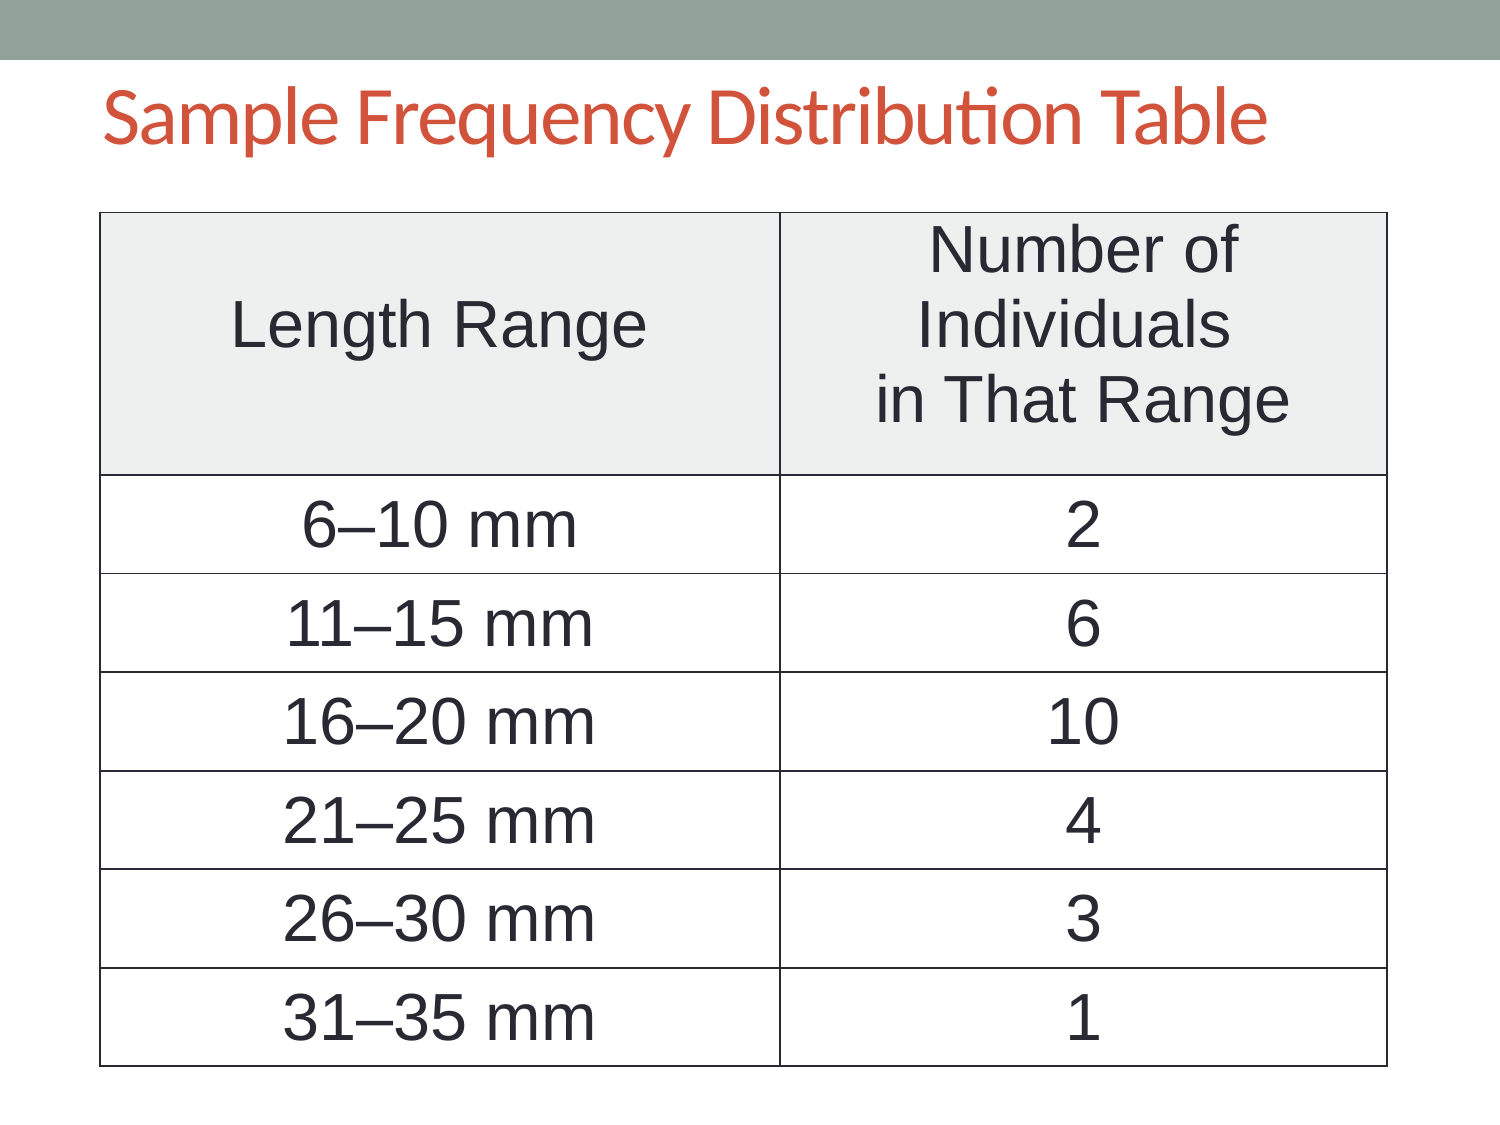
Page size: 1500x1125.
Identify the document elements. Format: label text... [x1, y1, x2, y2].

table_cell 2 [781, 476, 1386, 573]
table_cell 6 [781, 574, 1386, 671]
table_cell 10 [781, 673, 1386, 770]
table_cell 21–25 mm [101, 772, 779, 868]
table_cell 16–20 mm [101, 673, 779, 770]
table_header Number of Individuals in That Range [781, 213, 1386, 474]
text_box Sample Frequency Distribution Table [87, 74, 1425, 213]
table_cell 31–35 mm [101, 969, 779, 1065]
table_header Length Range [101, 213, 779, 474]
table_cell 11–15 mm [101, 574, 779, 671]
table_cell 26–30 mm [101, 870, 779, 967]
table_cell 1 [781, 969, 1386, 1065]
table_cell 4 [781, 772, 1386, 868]
table_cell 3 [781, 870, 1386, 967]
table_cell 6–10 mm [101, 476, 779, 573]
